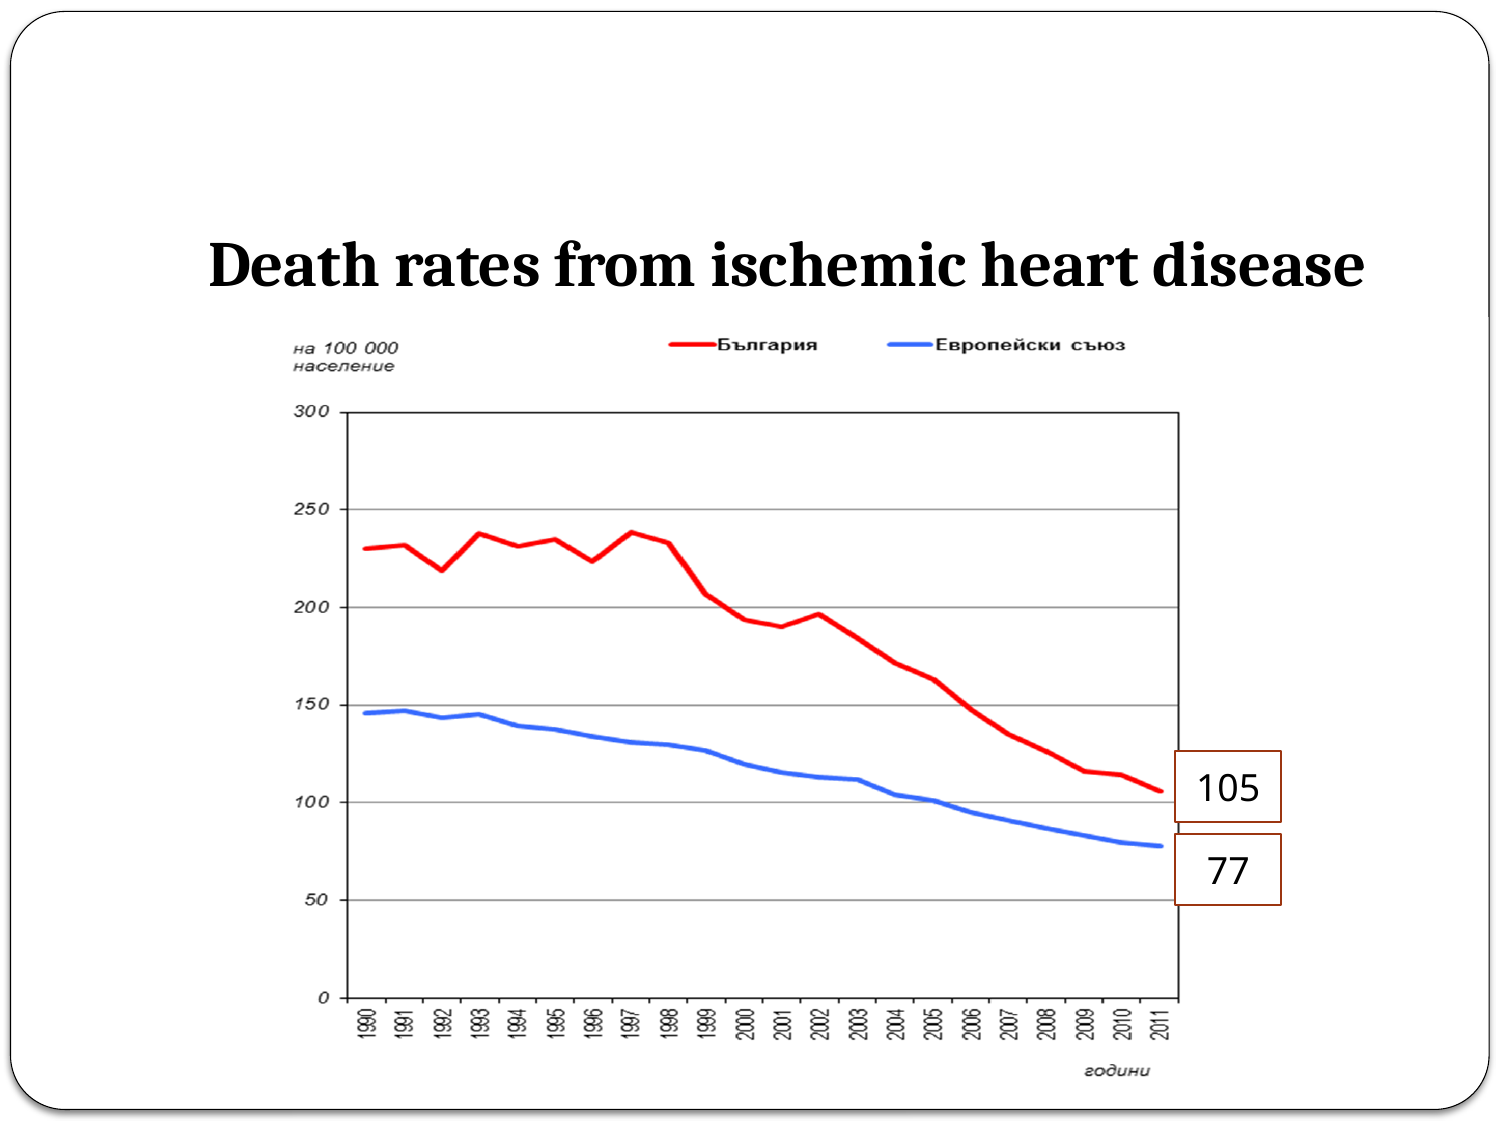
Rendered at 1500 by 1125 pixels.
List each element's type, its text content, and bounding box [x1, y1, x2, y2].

picture [288, 302, 1188, 1082]
text_box 77 [1194, 833, 1282, 906]
text_box 105 [1194, 750, 1282, 823]
title Death rates from ischemic heart disease [150, 45, 1425, 315]
